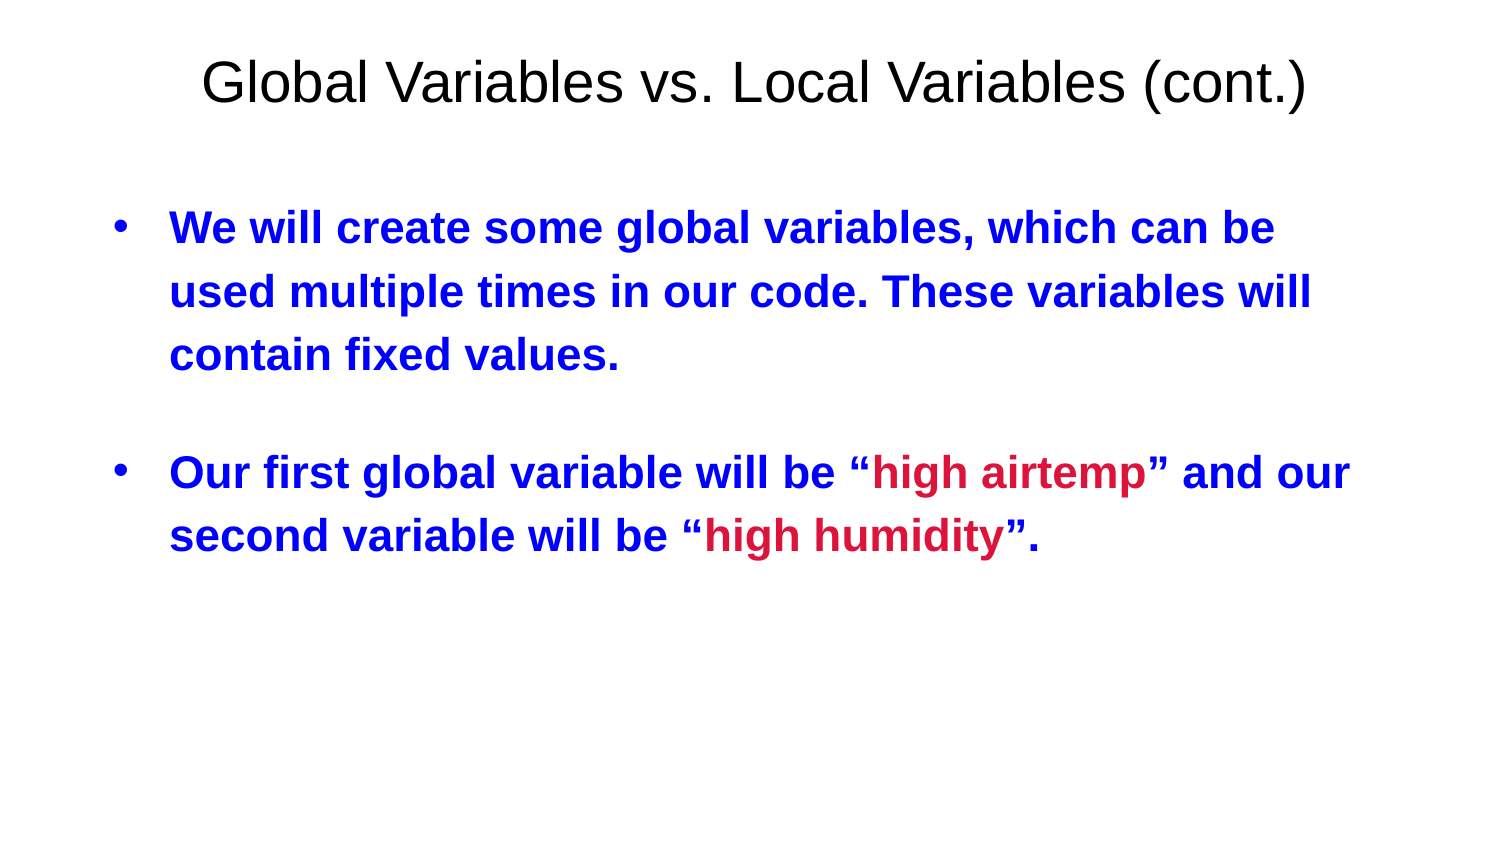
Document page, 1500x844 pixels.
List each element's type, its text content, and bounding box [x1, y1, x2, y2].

title Global Variables vs. Local Variables (cont.) [10, 2, 1500, 166]
list We will create some global variables, which can be used multiple times in our code. These variables will contain fixed values. Our first global variable will be “high airtemp” and our second variable will be “high humidity”. [82, 184, 1370, 720]
